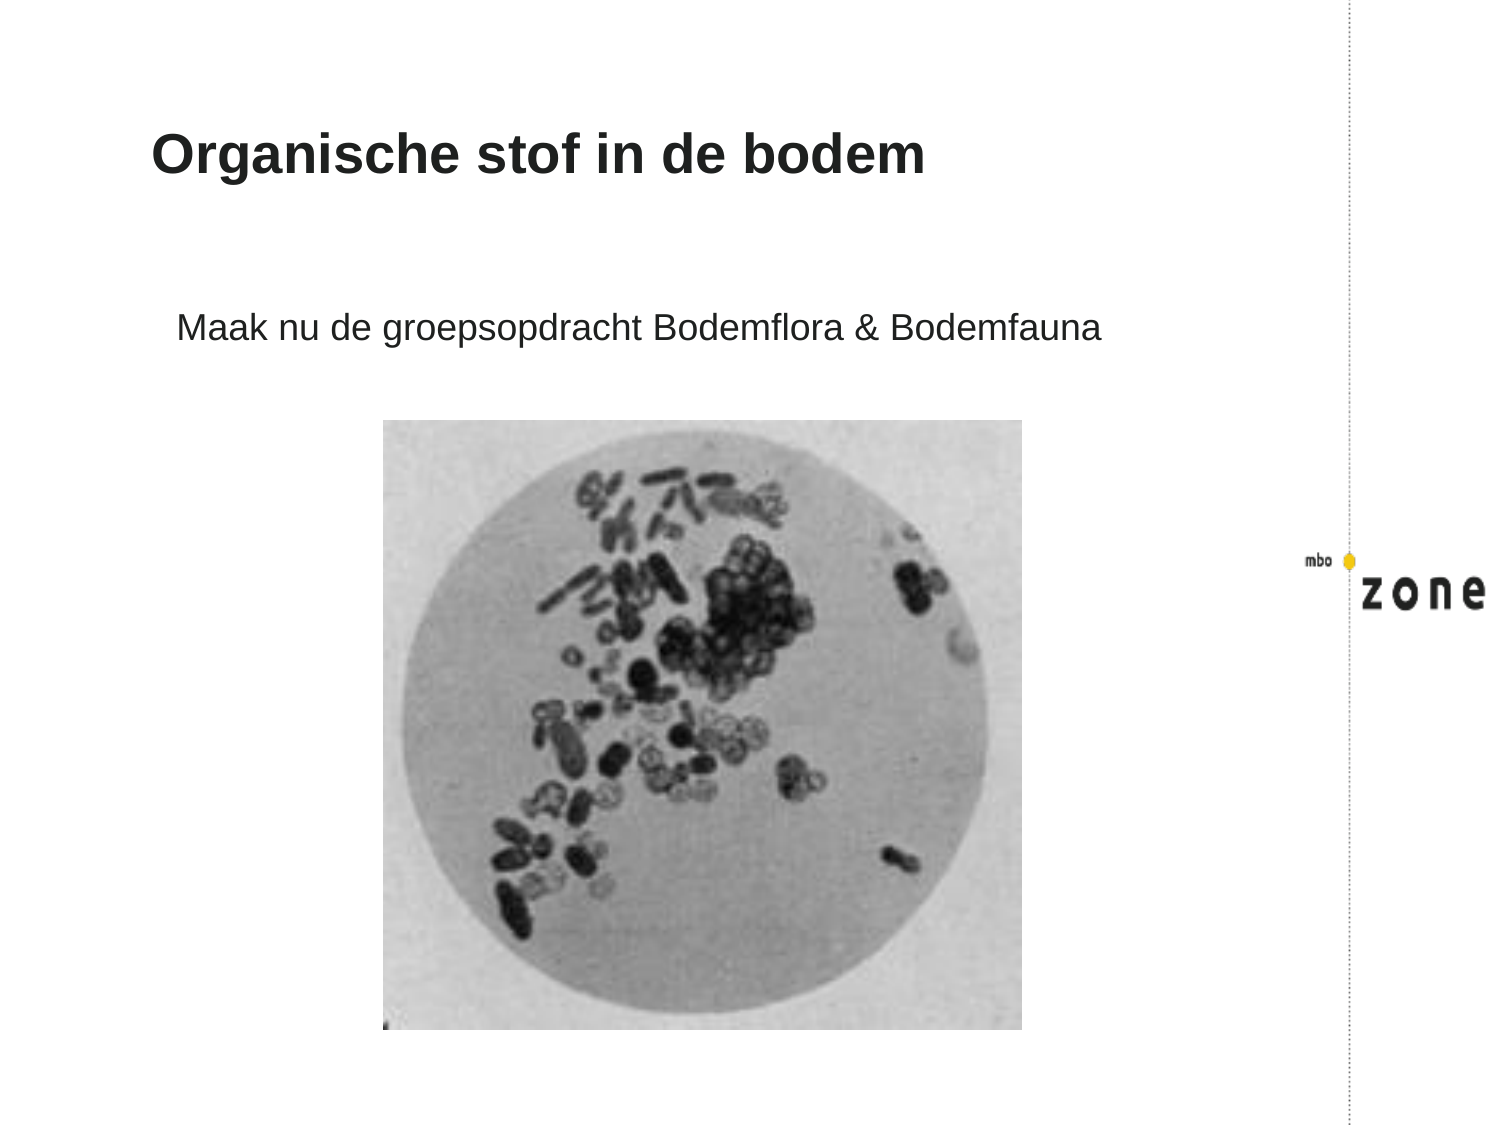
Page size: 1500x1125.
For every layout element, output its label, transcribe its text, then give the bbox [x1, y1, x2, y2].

title Organische stof in de bodem [151, 43, 1239, 186]
subtitle Maak nu de groepsopdracht Bodemflora & Bodemfauna [76, 302, 1202, 575]
picture [383, 420, 1022, 1030]
picture [1197, 0, 1500, 1125]
